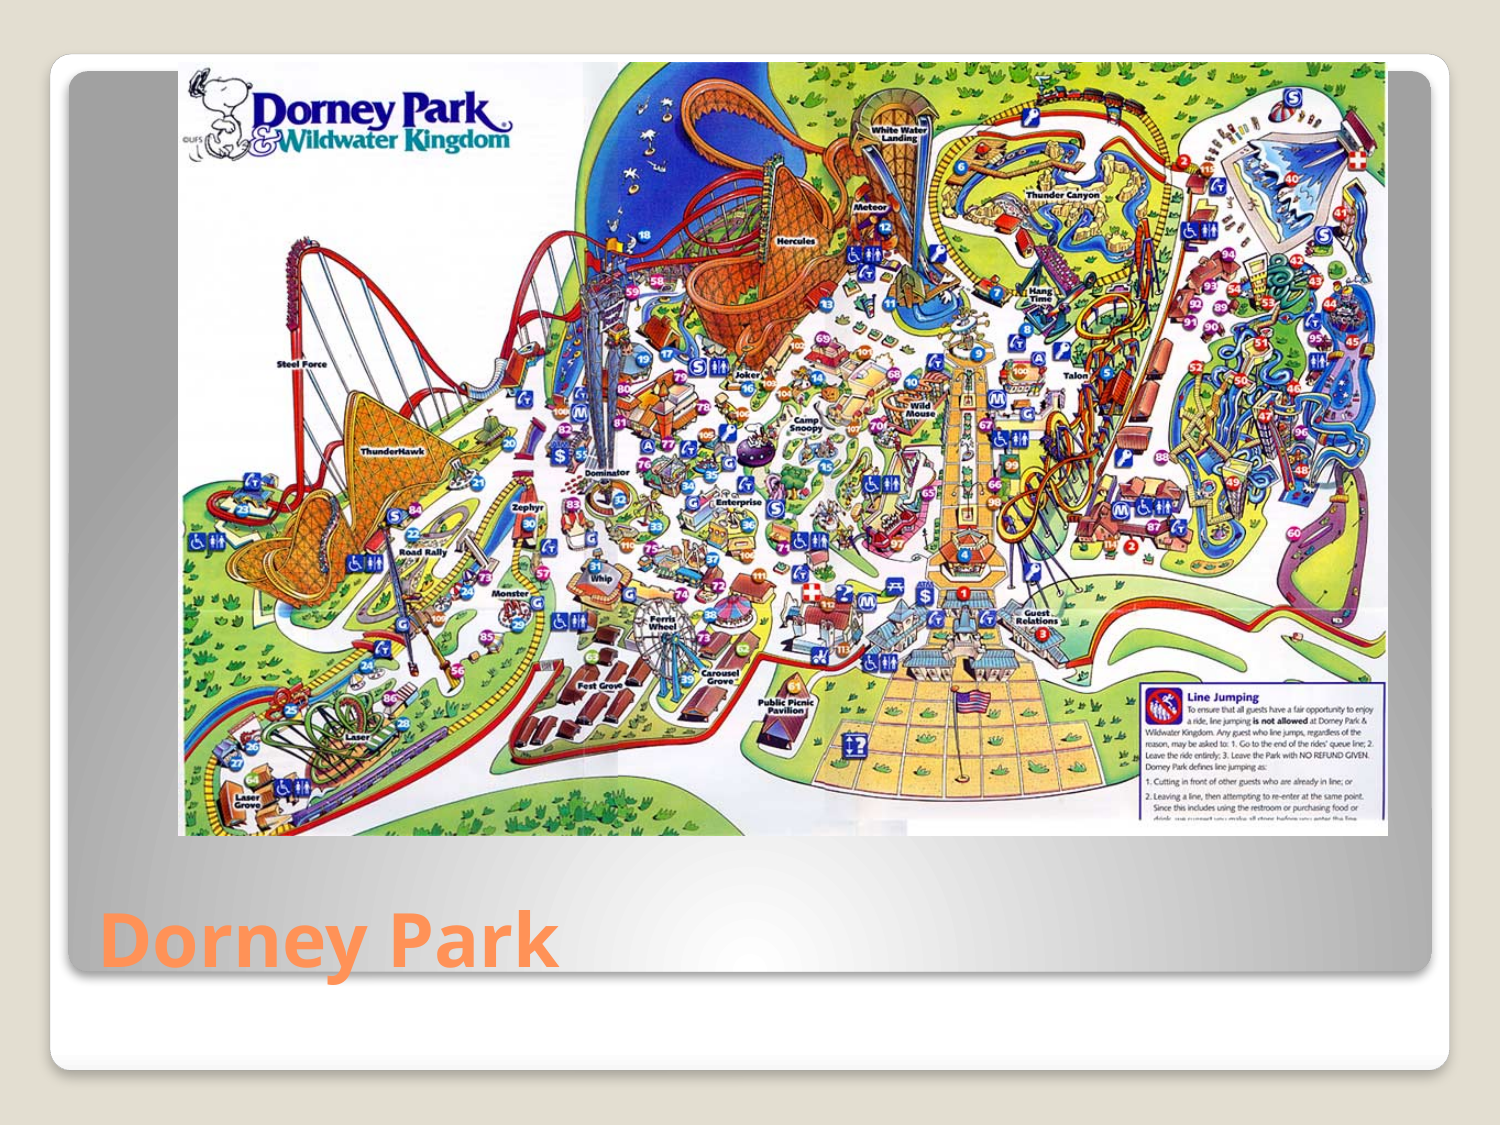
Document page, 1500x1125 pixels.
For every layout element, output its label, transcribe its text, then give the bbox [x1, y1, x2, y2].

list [178, 62, 1388, 837]
title Dorney Park [82, 817, 1425, 990]
